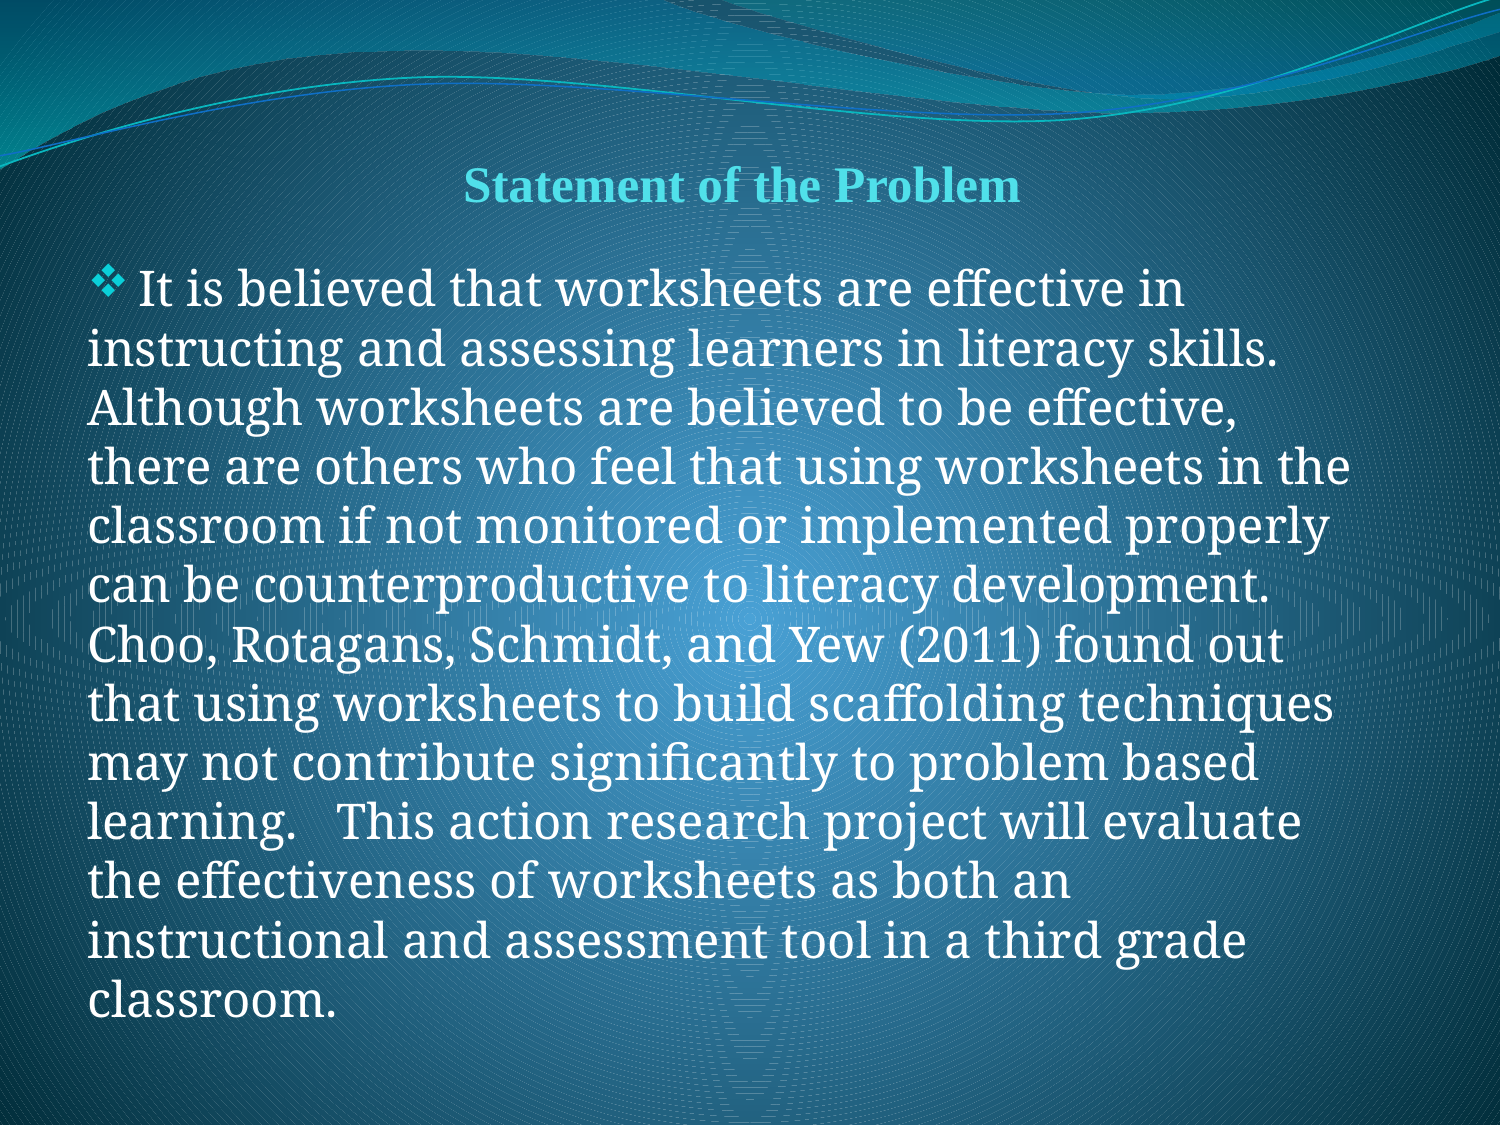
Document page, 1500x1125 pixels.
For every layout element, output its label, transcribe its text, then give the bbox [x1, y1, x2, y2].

subtitle It is believed that worksheets are effective in instructing and assessing learners in literacy skills. Although worksheets are believed to be effective, there are others who feel that using worksheets in the classroom if not monitored or implemented properly can be counterproductive to literacy development. Choo, Rotagans, Schmidt, and Yew (2011) found out that using worksheets to build scaffolding techniques may not contribute significantly to problem based learning. This action research project will evaluate the effectiveness of worksheets as both an instructional and assessment tool in a third grade classroom. [87, 249, 1376, 1038]
title Statement of the Problem [87, 87, 1400, 213]
